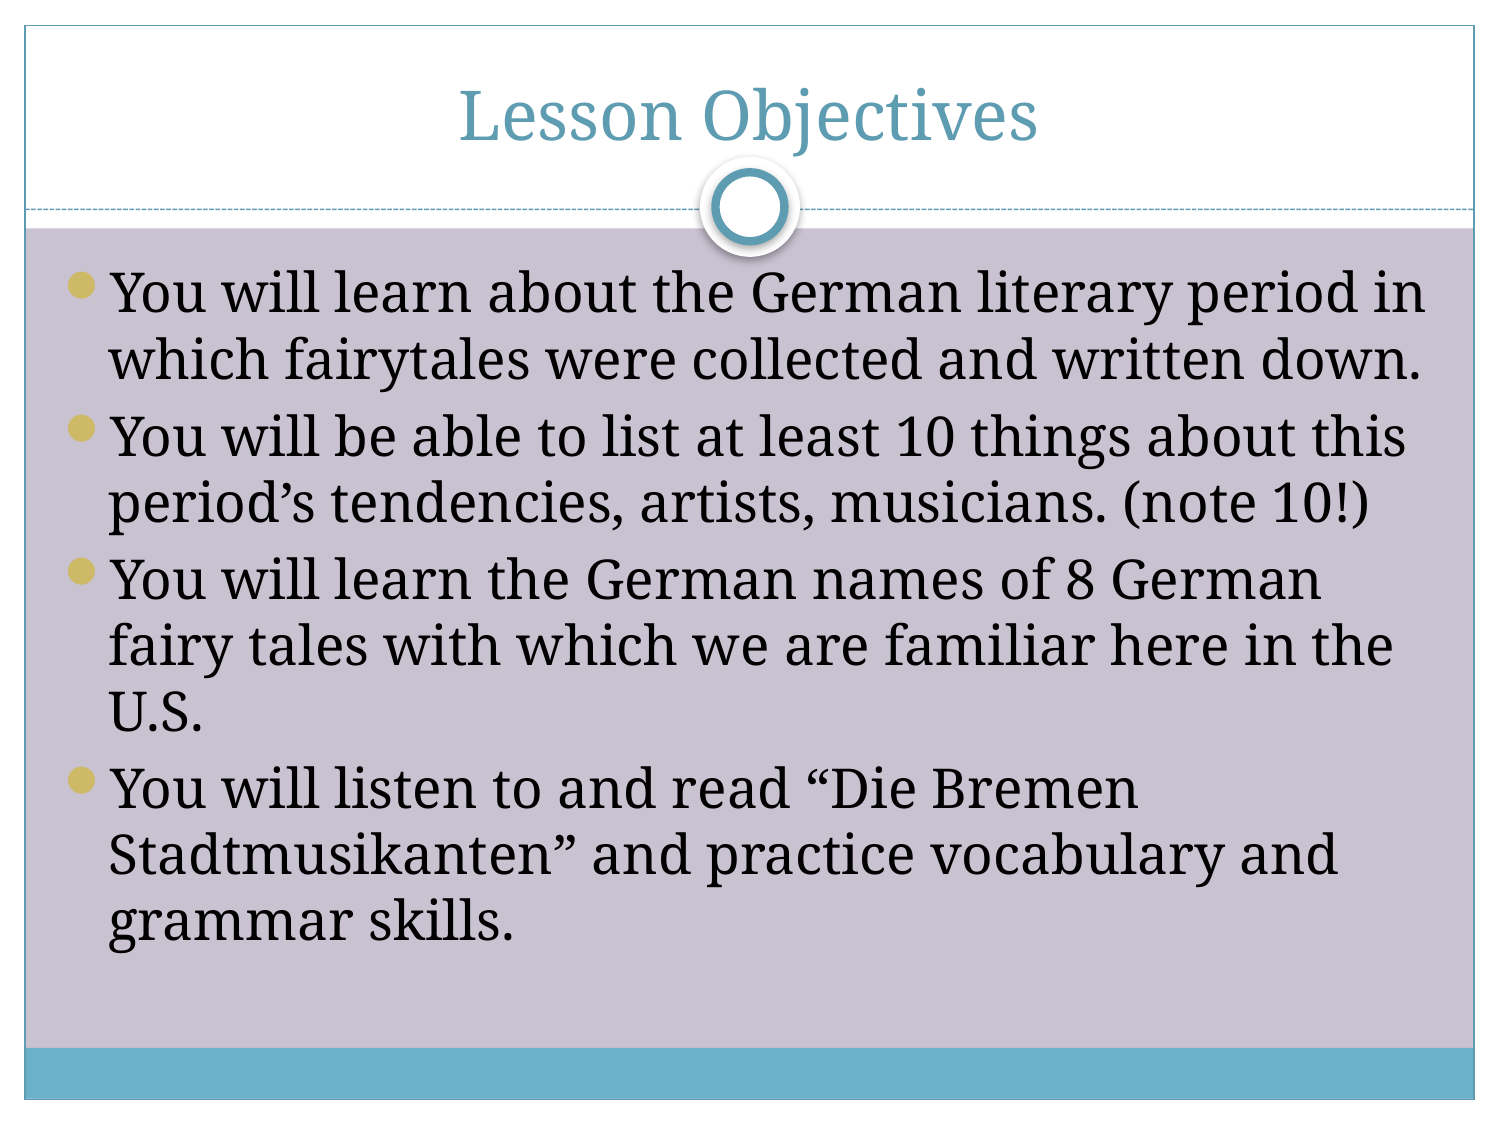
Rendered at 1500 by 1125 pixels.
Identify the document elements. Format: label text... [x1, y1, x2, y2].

list You will learn about the German literary period in which fairytales were collected and written down. You will be able to list at least 10 things about this period’s tendencies, artists, musicians. (note 10!) You will learn the German names of 8 German fairy tales with which we are familiar here in the U.S. You will listen to and read “Die Bremen Stadtmusikanten” and practice vocabulary and grammar skills. [49, 250, 1445, 1088]
title Lesson Objectives [49, 37, 1450, 162]
